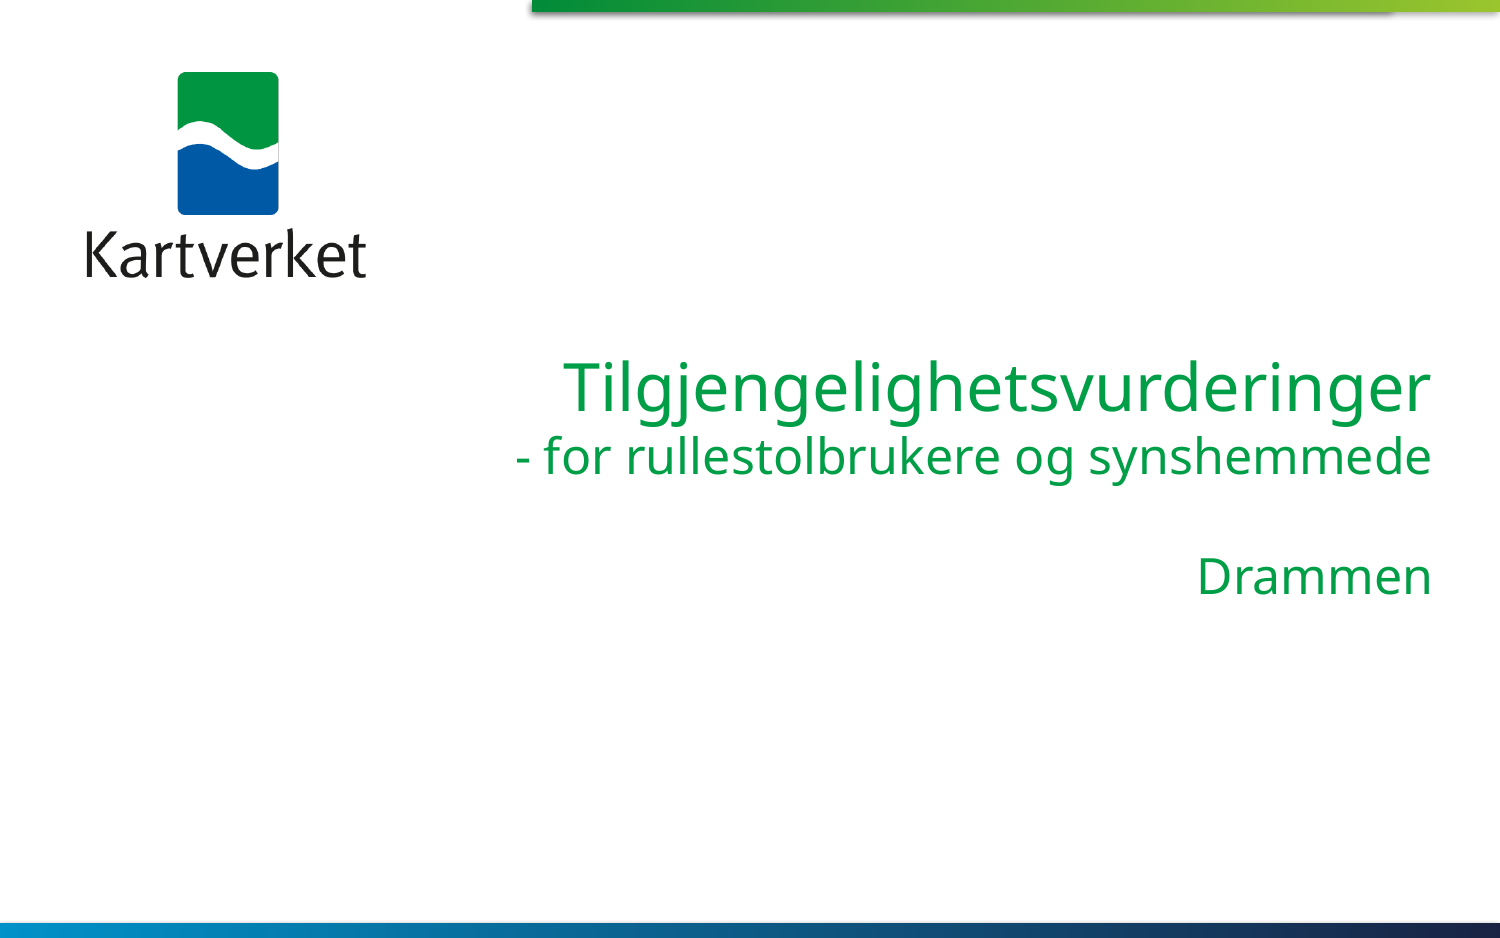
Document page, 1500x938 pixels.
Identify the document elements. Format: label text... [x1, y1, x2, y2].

text_box Tilgjengelighetsvurderinger - for rullestolbrukere og synshemmede Drammen [66, 337, 1449, 613]
